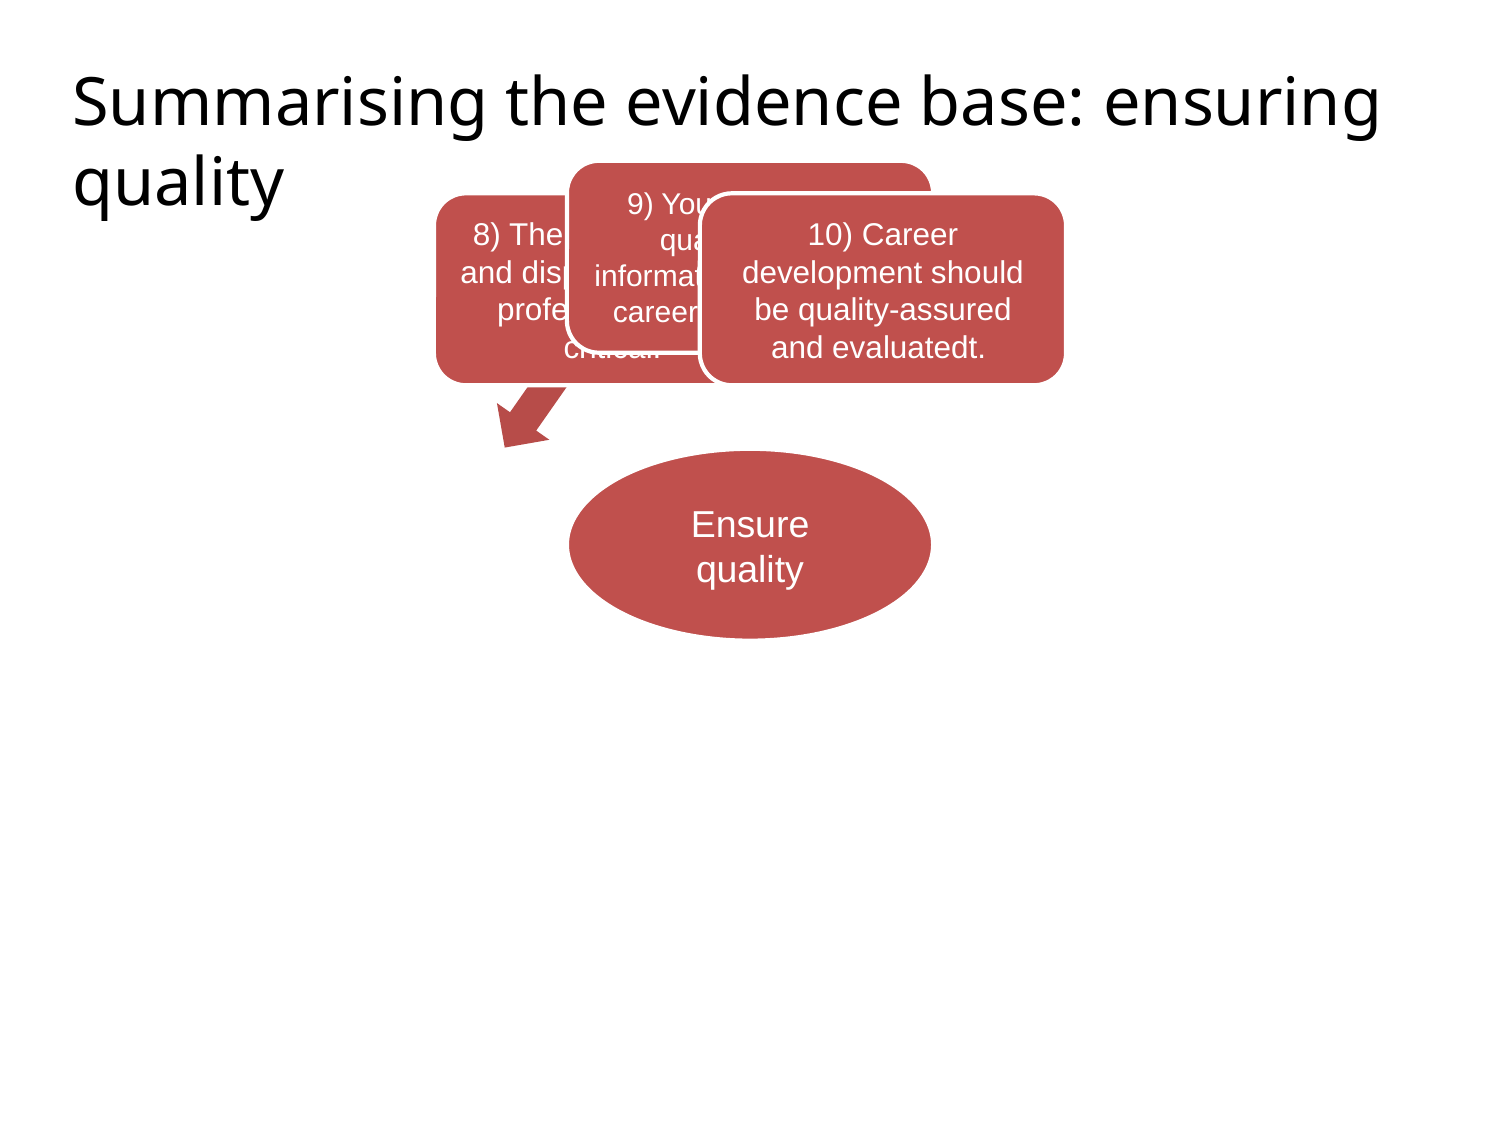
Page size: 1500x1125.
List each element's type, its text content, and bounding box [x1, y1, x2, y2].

title Summarising the evidence base: ensuring quality [57, 45, 1425, 159]
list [17, 160, 1483, 929]
